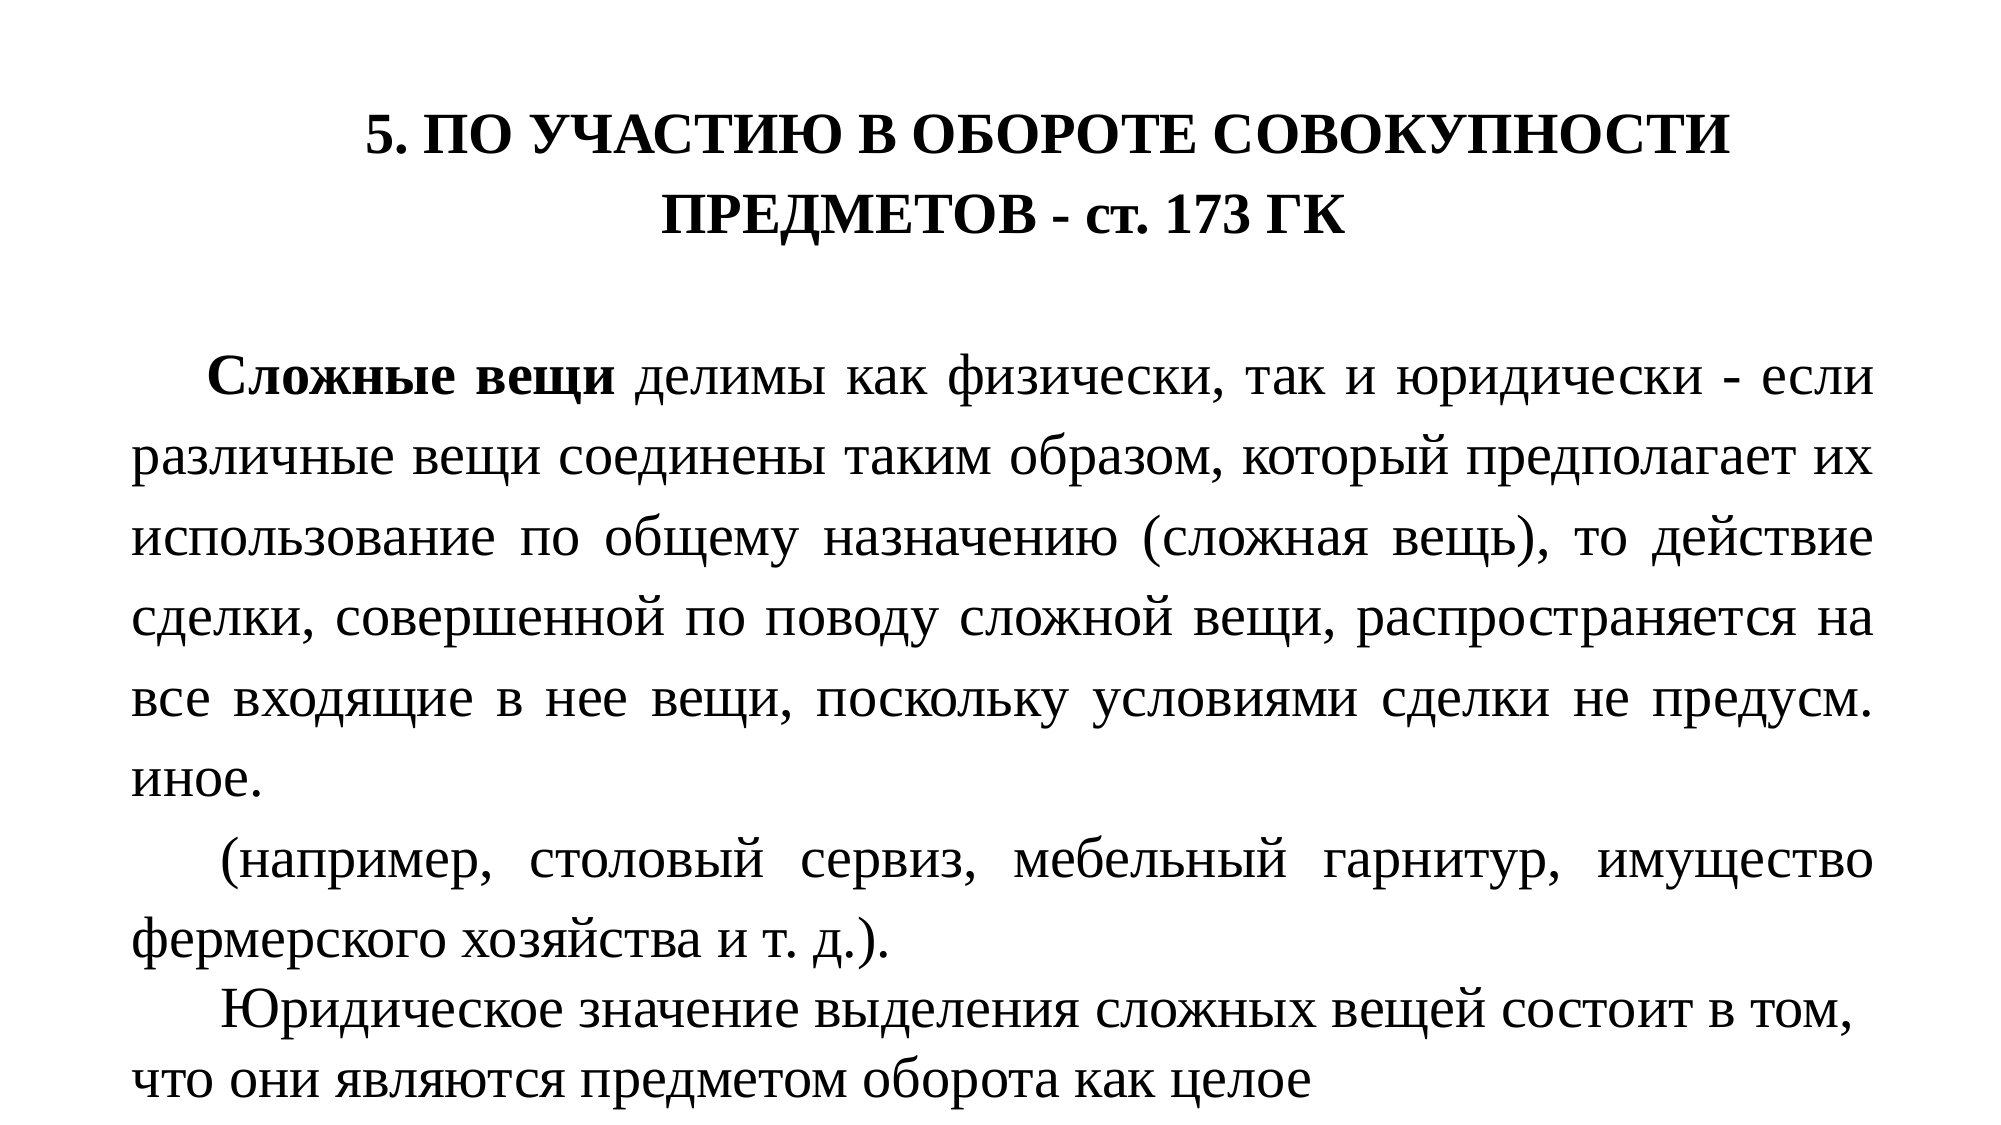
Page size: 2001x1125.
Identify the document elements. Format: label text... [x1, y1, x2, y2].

text_box 5. ПО УЧАСТИЮ В ОБОРОТЕ СОВОКУПНОСТИ ПРЕДМЕТОВ - ст. 173 ГК Сложные вещи делимы как физически, так и юри­дически - если различные вещи соединены таким образом, который предполагает их использование по общему назначению (сложная вещь), то действие сделки, совершенной по поводу сложной вещи, распространяется на все входящие в нее вещи, поскольку условиями сделки не предусм. иное. (например, столовый сервиз, мебельный гарнитур, имущество фермерского хозяйства и т. д.). Юридическое значение выделения сложных вещей состоит в том, что они являются предметом оборота как целое [117, 77, 1890, 1117]
